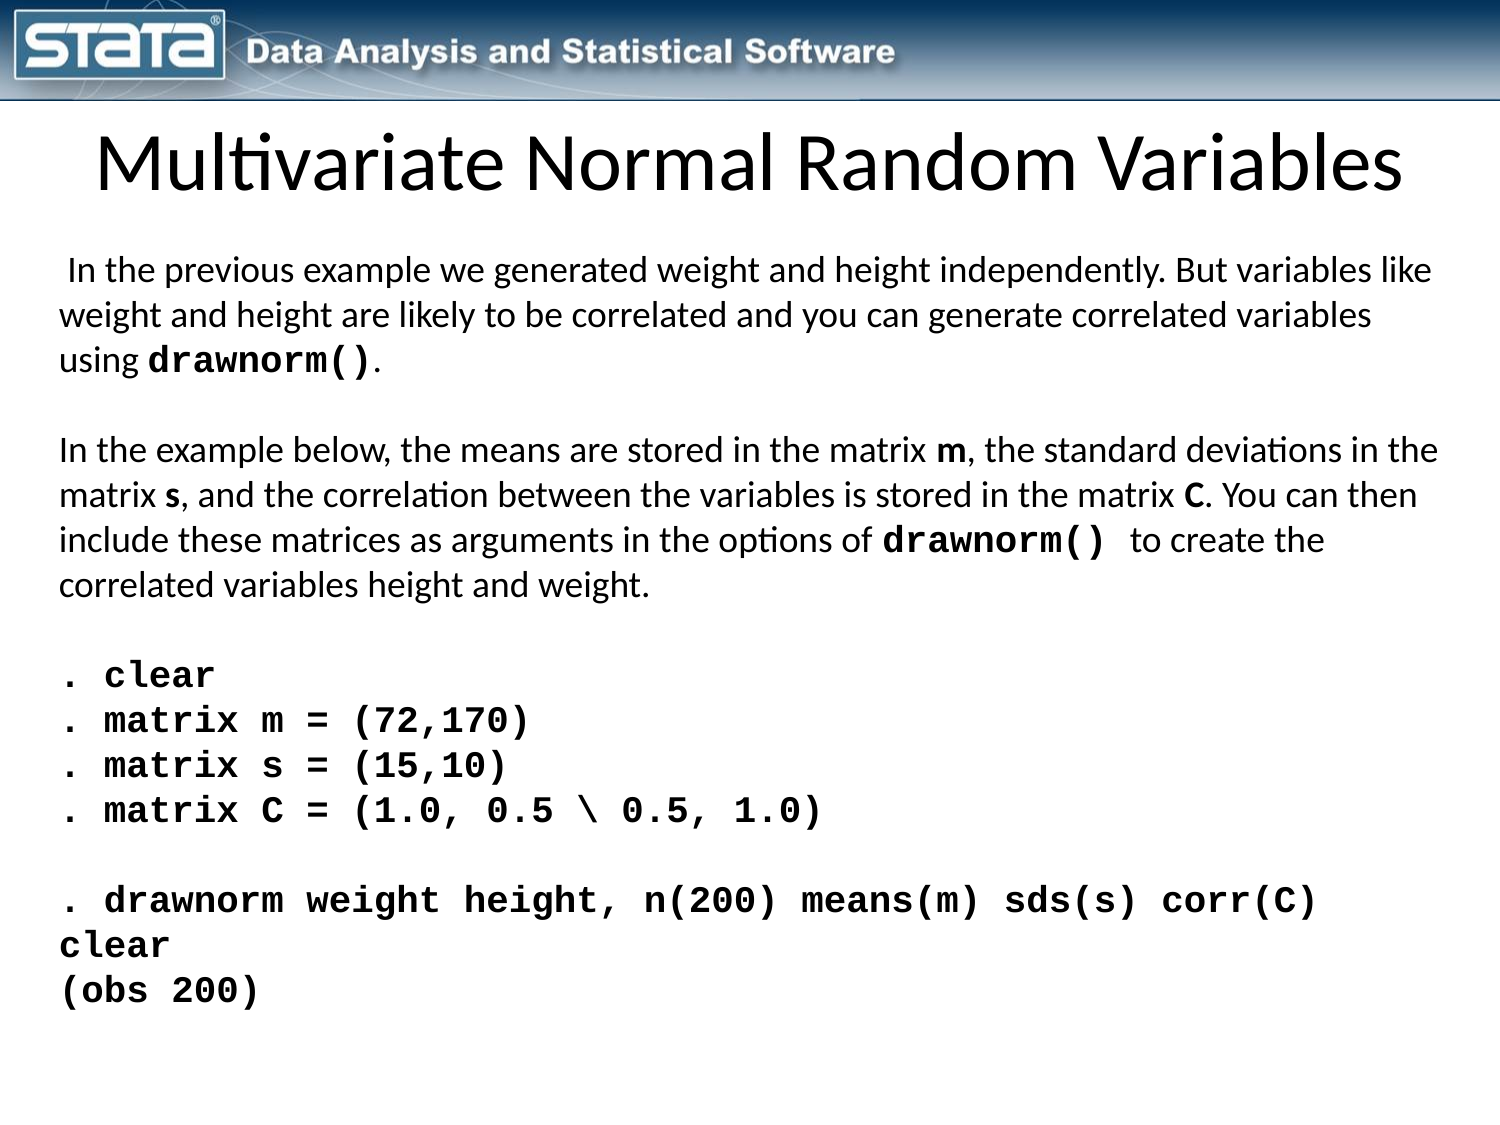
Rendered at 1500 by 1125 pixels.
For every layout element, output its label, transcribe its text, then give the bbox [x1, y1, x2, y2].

picture [0, 0, 1500, 99]
list In the previous example we generated weight and height independently. But variables like weight and height are likely to be correlated and you can generate correlated variables using drawnorm(). In the example below, the means are stored in the matrix m, the standard deviations in the matrix s, and the correlation between the variables is stored in the matrix C. You can then include these matrices as arguments in the options of drawnorm() to create the correlated variables height and weight. . clear . matrix m = (72,170) . matrix s = (15,10) . matrix C = (1.0, 0.5 \ 0.5, 1.0) . drawnorm weight height, n(200) means(m) sds(s) corr(C) clear (obs 200) [43, 237, 1457, 1100]
text_box Multivariate Normal Random Variables [0, 99, 1500, 215]
